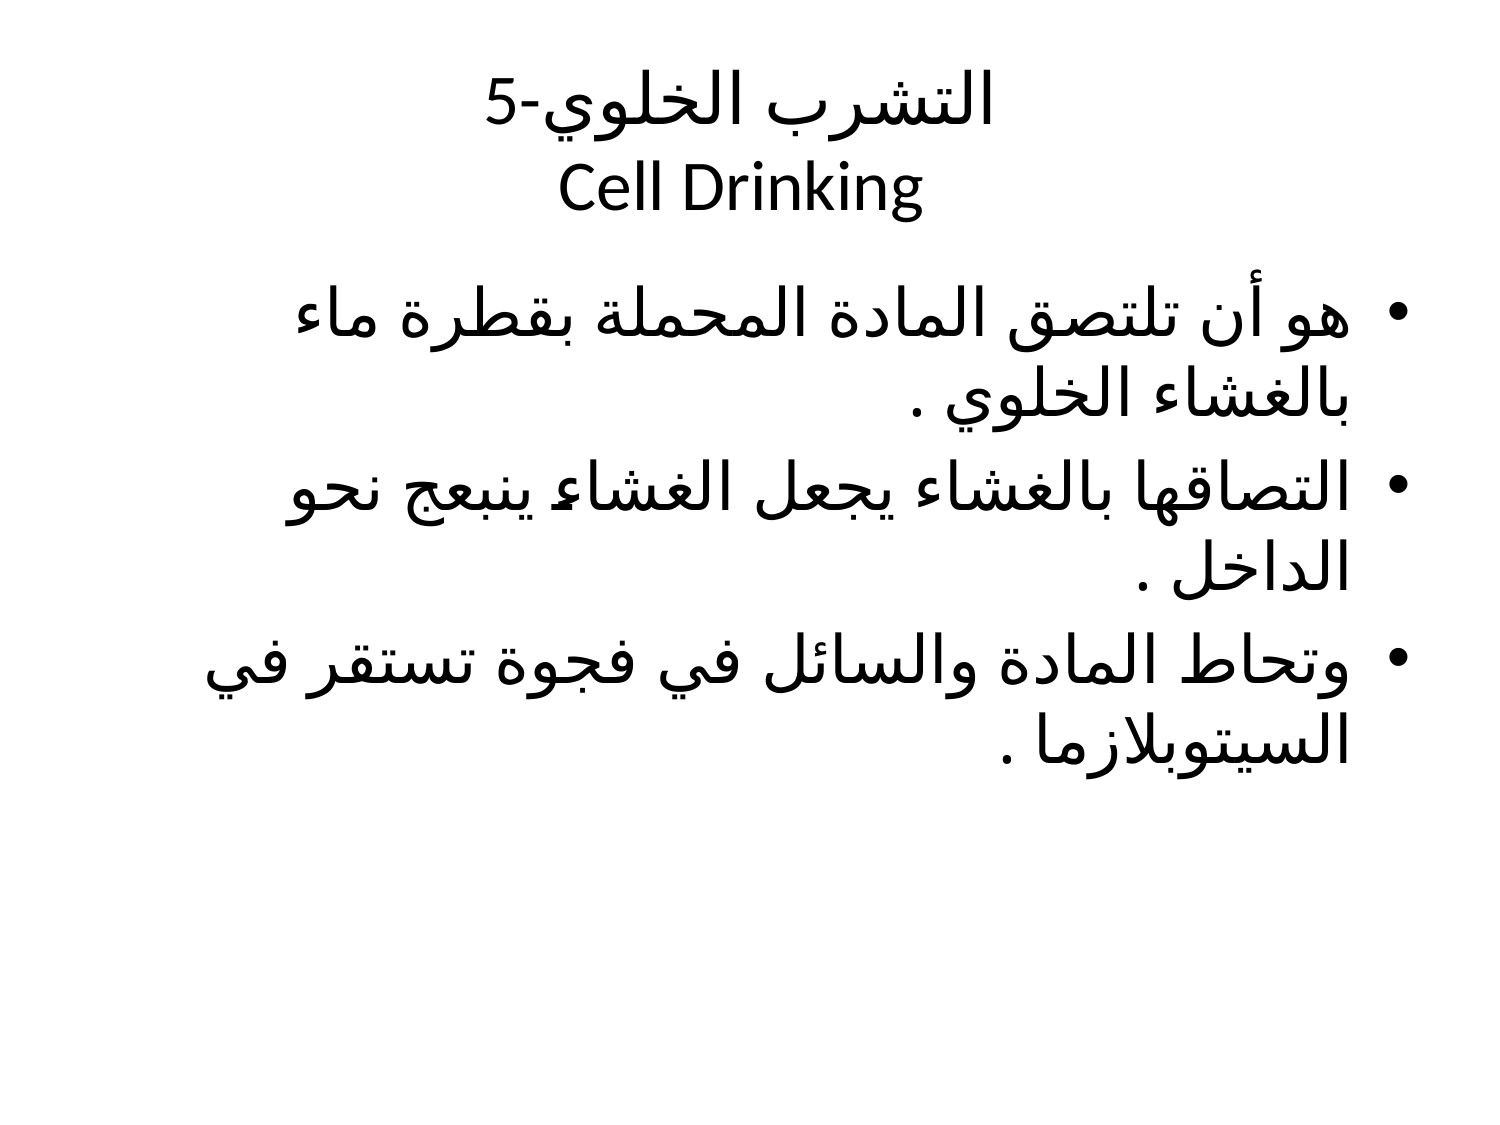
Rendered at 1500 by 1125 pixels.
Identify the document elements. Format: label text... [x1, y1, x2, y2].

list هو أن تلتصق المادة المحملة بقطرة ماء بالغشاء الخلوي . التصاقها بالغشاء يجعل الغشاء ينبعج نحو الداخل . وتحاط المادة والسائل في فجوة تستقر في السيتوبلازما . [75, 262, 1425, 1005]
title 5-التشرب الخلوي Cell Drinking [75, 45, 1425, 233]
